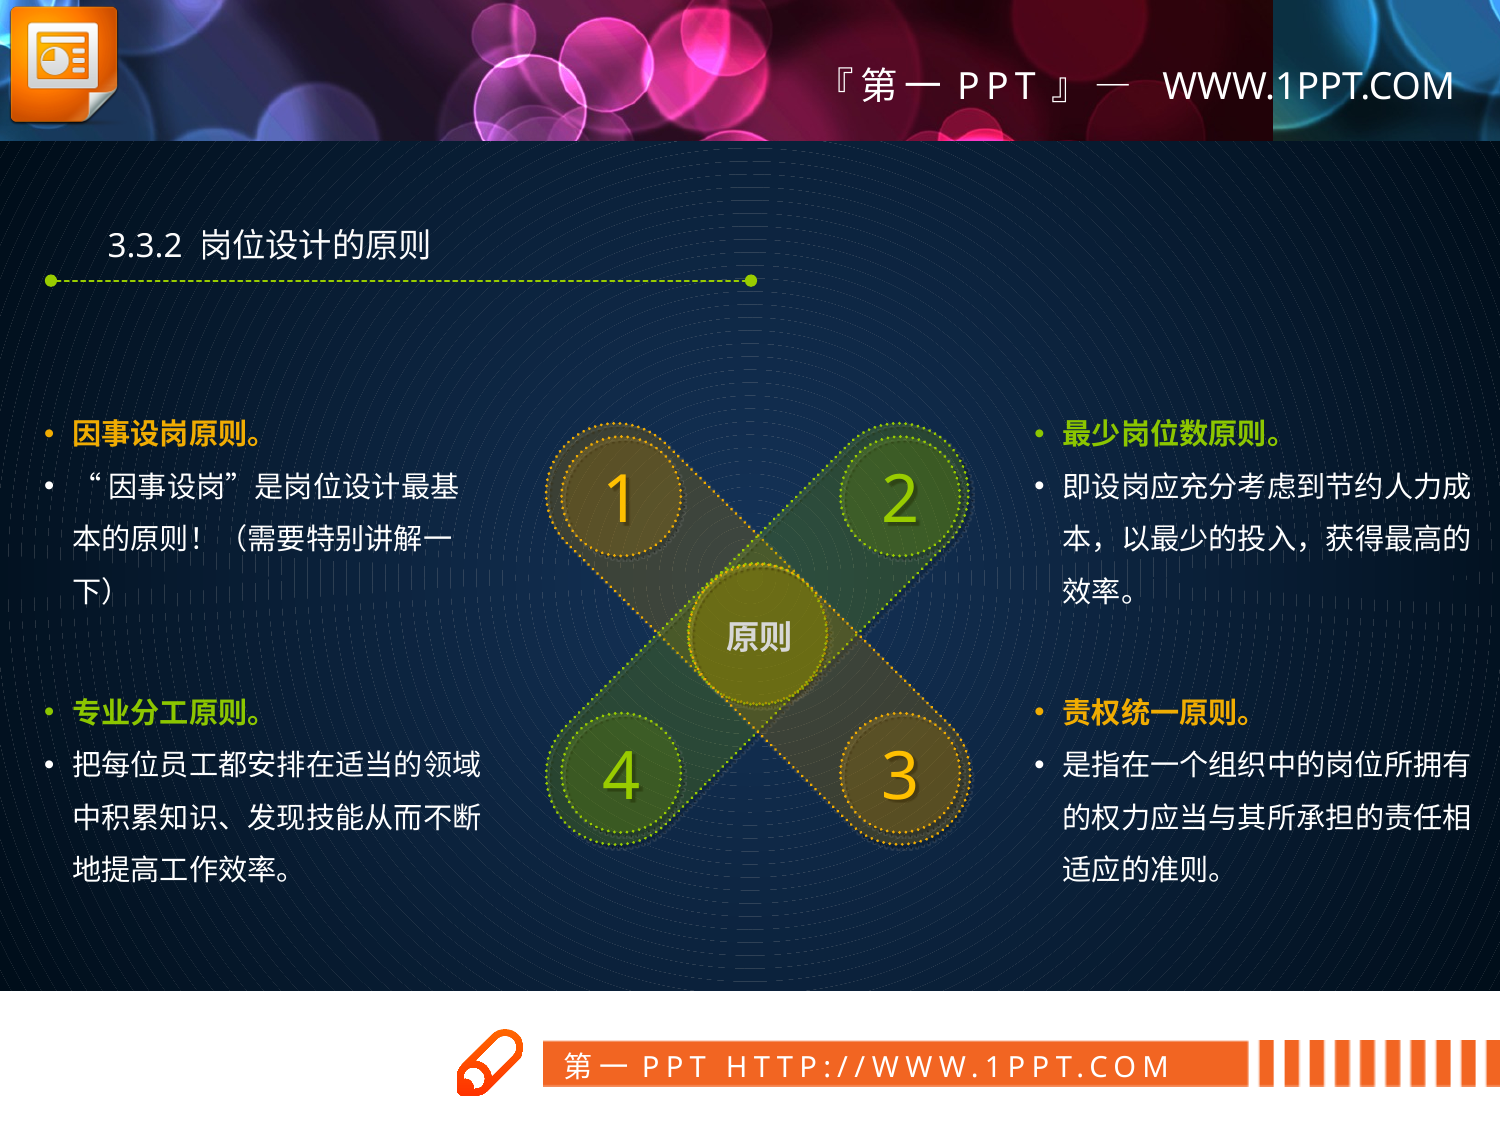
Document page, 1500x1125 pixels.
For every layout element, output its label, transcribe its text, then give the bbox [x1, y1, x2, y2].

picture [543, 1040, 1500, 1087]
text_box 4 [561, 713, 681, 833]
text_box 原则 [695, 600, 825, 672]
text_box [688, 605, 695, 664]
text_box [546, 423, 758, 633]
text_box 3.3.2 岗位设计的原则 [40, 208, 752, 280]
text_box 3 [840, 713, 960, 833]
text_box 最少岗位数原则。 即设岗应充分考虑到节约人力成本，以最少的投入，获得最高的效率。 [1019, 390, 1495, 616]
text_box 责权统一原则。 是指在一个组织中的岗位所拥有的权力应当与其所承担的责任相适应的准则。 [1019, 669, 1495, 894]
text_box 因事设岗原则。 “因事设岗”是岗位设计最基本的原则！（需要特别讲解一下） [29, 390, 497, 616]
text_box [546, 563, 767, 845]
text_box [697, 564, 824, 600]
picture [0, 0, 1500, 141]
text_box [699, 601, 971, 845]
text_box 2 [840, 436, 960, 556]
text_box [721, 423, 969, 634]
text_box 1 [561, 436, 681, 556]
text_box 专业分工原则。 把每位员工都安排在适当的领域中积累知识、发现技能从而不断地提高工作效率。 [29, 669, 497, 894]
